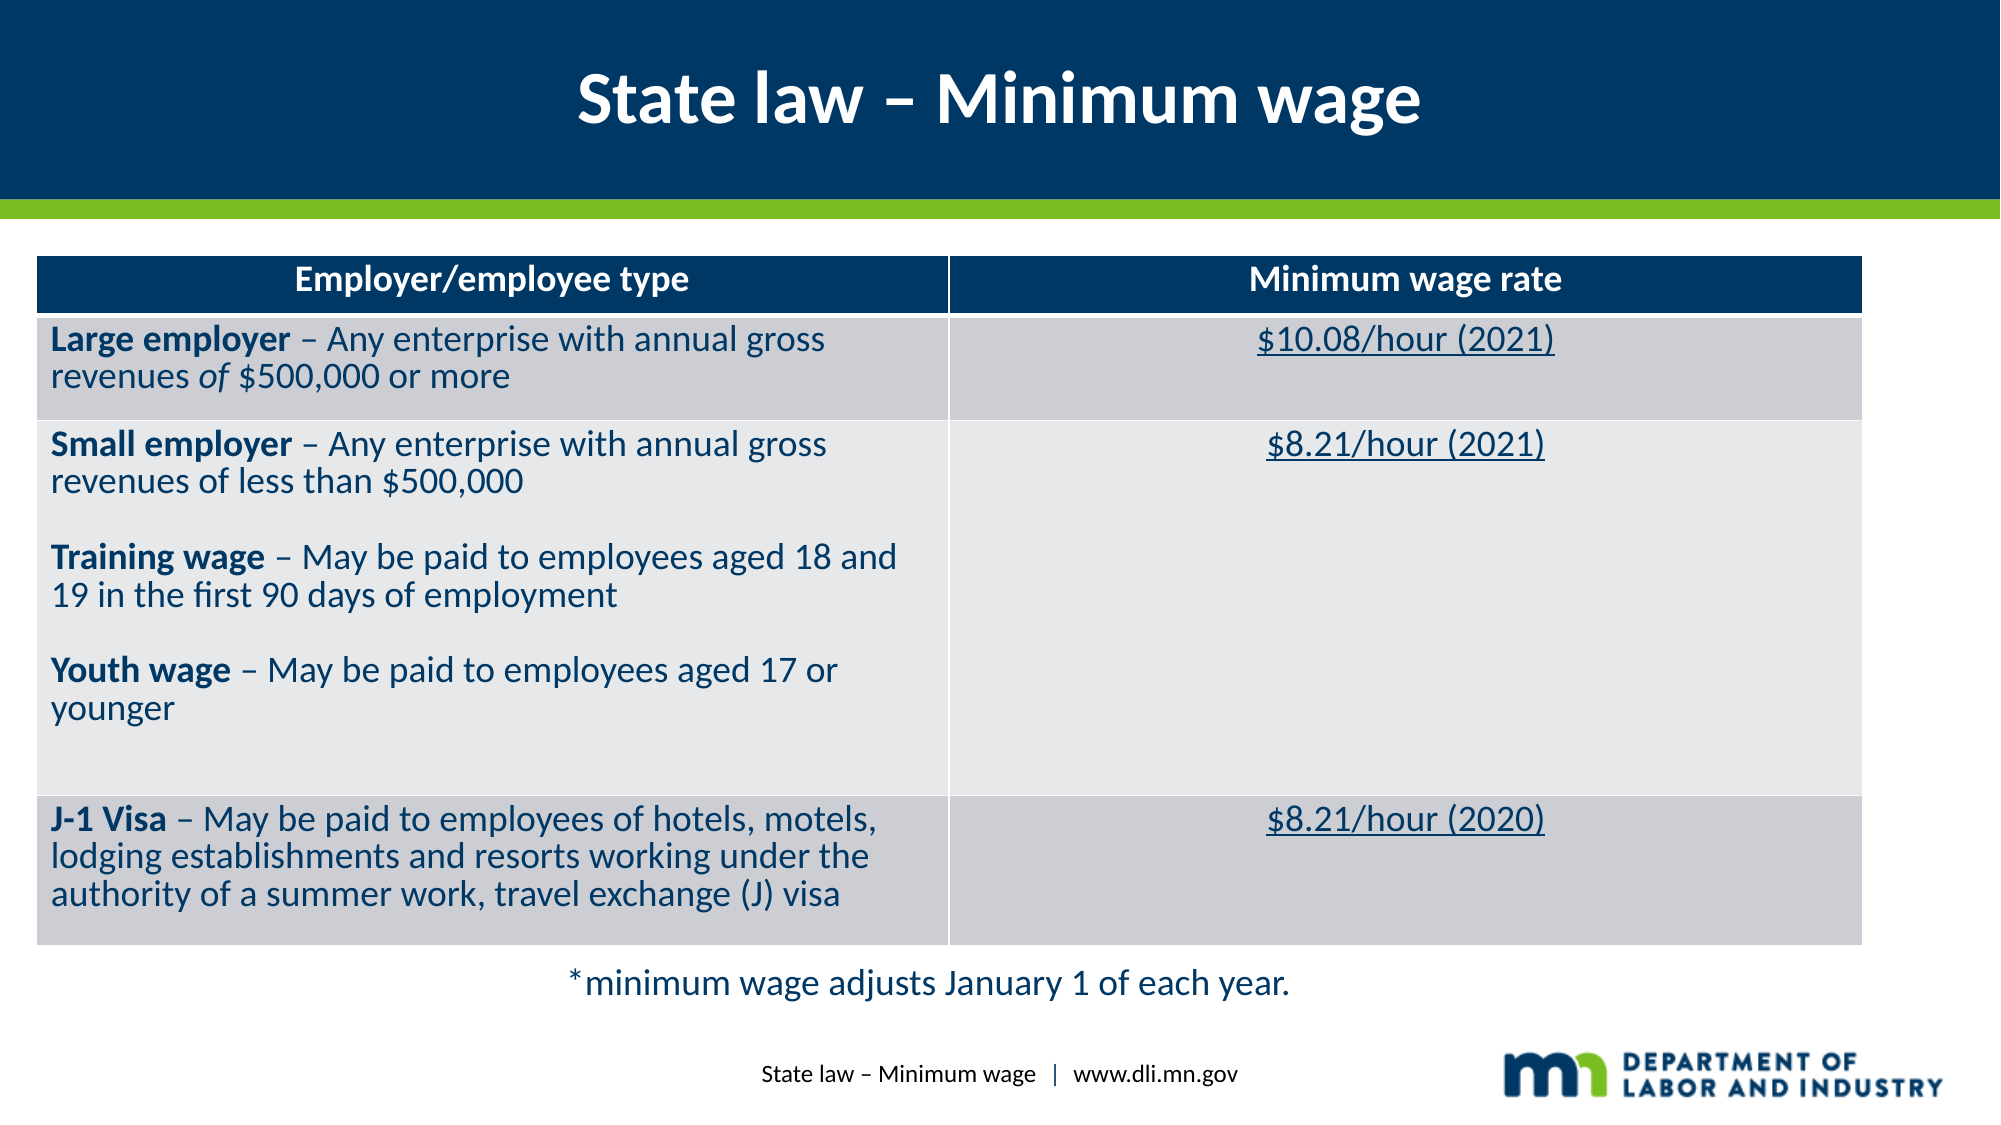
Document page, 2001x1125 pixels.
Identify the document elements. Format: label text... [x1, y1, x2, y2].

table_header Employer/employee type [37, 256, 948, 313]
picture [1488, 1027, 1963, 1124]
footer State law – Minimum wage | www.dli.mn.gov [541, 1042, 1459, 1103]
table_cell $10.08/hour (2021) [950, 318, 1862, 420]
table_header Minimum wage rate [950, 256, 1862, 313]
table_cell $8.21/hour (2021) [950, 421, 1862, 795]
text_box *minimum wage adjusts January 1 of each year. [347, 950, 1511, 1011]
table_cell Large employer – Any enterprise with annual gross revenues of $500,000 or more [37, 318, 948, 420]
table_cell J-1 Visa – May be paid to employees of hotels, motels, lodging establishments and resorts working under the authority of a summer work, travel exchange (J) visa [37, 796, 948, 945]
table_cell $8.21/hour (2020) [950, 796, 1862, 945]
table_cell Small employer – Any enterprise with annual gross revenues of less than $500,000 Training wage – May be paid to employees aged 18 and 19 in the first 90 days of employment Youth wage – May be paid to employees aged 17 or younger [37, 421, 948, 795]
title State law – Minimum wage [0, 0, 2000, 200]
